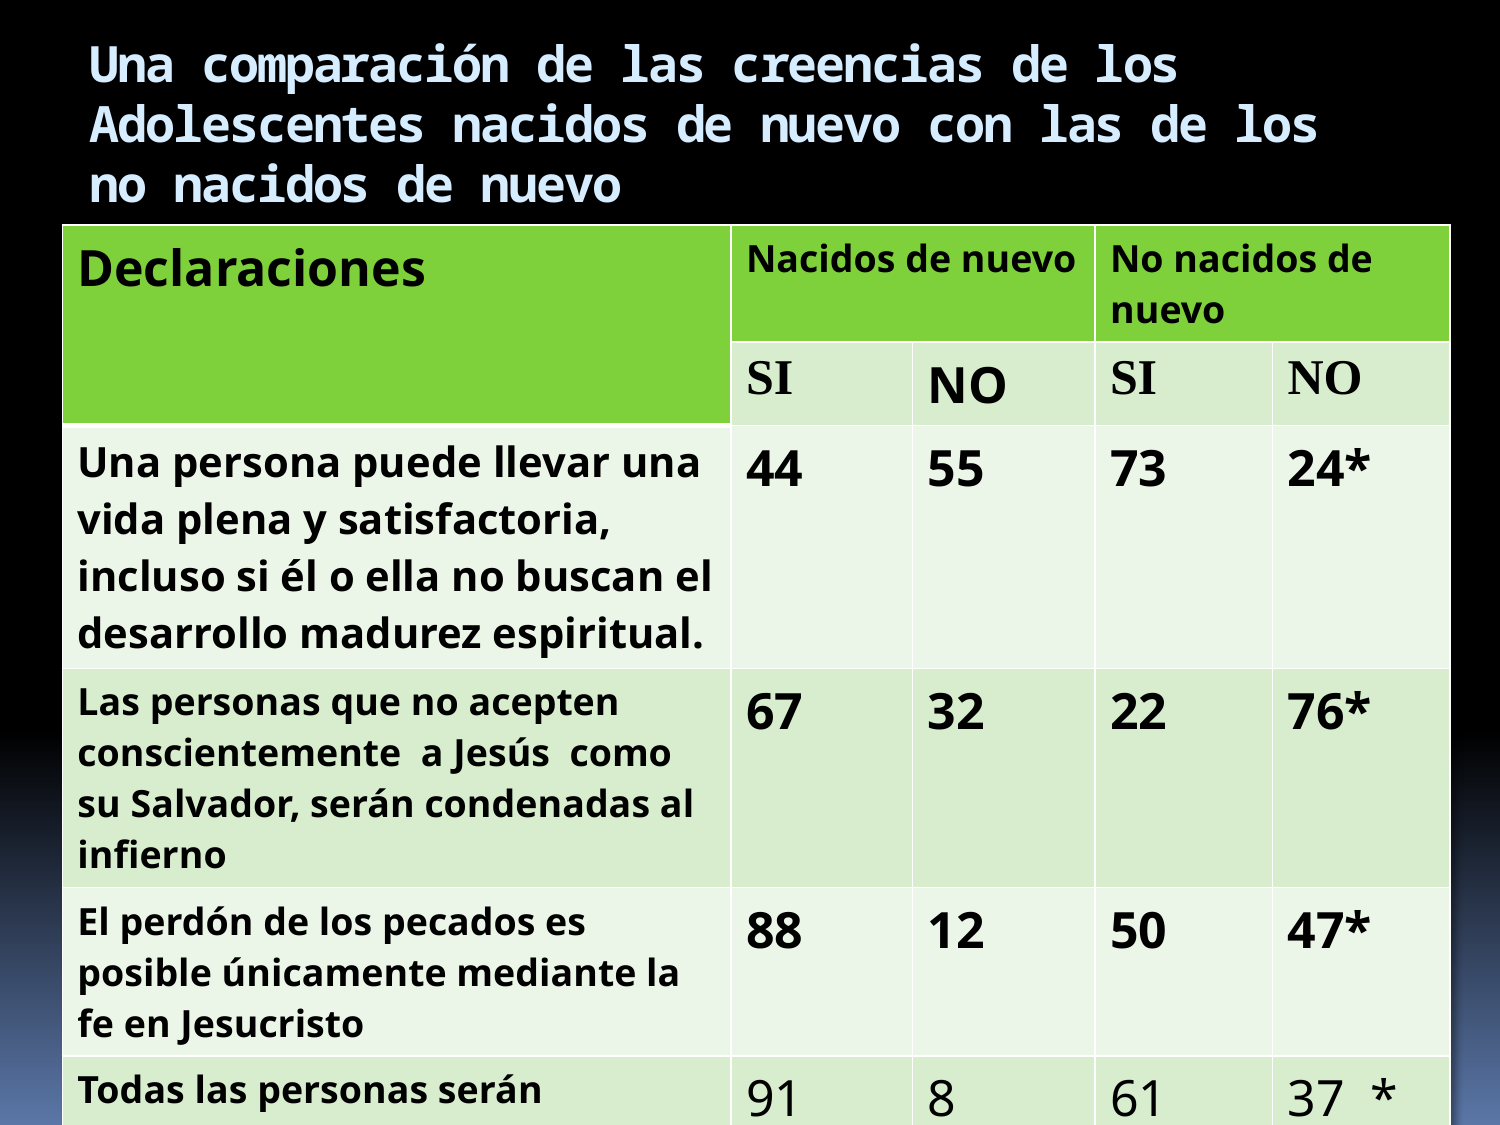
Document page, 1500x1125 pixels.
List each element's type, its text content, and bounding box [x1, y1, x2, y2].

table_cell 12 [913, 888, 1094, 1055]
table_cell SI [732, 343, 912, 425]
table_cell NO [1273, 343, 1449, 425]
table_cell NO [913, 343, 1094, 425]
table_cell 44 [732, 426, 912, 668]
table_header Declaraciones [63, 226, 730, 423]
table_cell 61 [1096, 1057, 1272, 1125]
title Una comparación de las creencias de los Adolescentes nacidos de nuevo con las de los no nacidos de nuevo [75, 24, 1413, 150]
table_cell El perdón de los pecados es posible únicamente mediante la fe en Jesucristo [63, 888, 730, 1055]
table_cell 32 [913, 669, 1094, 887]
table_cell 73 [1096, 426, 1272, 668]
table_cell 50 [1096, 888, 1272, 1055]
table_cell Una persona puede llevar una vida plena y satisfactoria, incluso si él o ella no buscan el desarrollo madurez espiritual. [63, 428, 730, 668]
table_cell 37 * [1273, 1057, 1449, 1125]
table_cell Todas las personas serán juzgadas por Dios después de morir, independientemente de sus creencias religiosas. [63, 1057, 730, 1125]
table_cell SI [1096, 343, 1272, 425]
table_cell 8 [913, 1057, 1094, 1125]
table_cell 76* [1273, 669, 1449, 887]
table_cell 22 [1096, 669, 1272, 887]
table_cell 67 [732, 669, 912, 887]
table_header Nacidos de nuevo [732, 226, 1094, 341]
table_cell 88 [732, 888, 912, 1055]
table_cell Las personas que no acepten conscientemente a Jesús como su Salvador, serán condenadas al infierno [63, 669, 730, 887]
table_cell 47* [1273, 888, 1449, 1055]
table_header No nacidos de nuevo [1096, 226, 1449, 341]
table_cell 55 [913, 426, 1094, 668]
table_cell 91 [732, 1057, 912, 1125]
table_cell 24* [1273, 426, 1449, 668]
